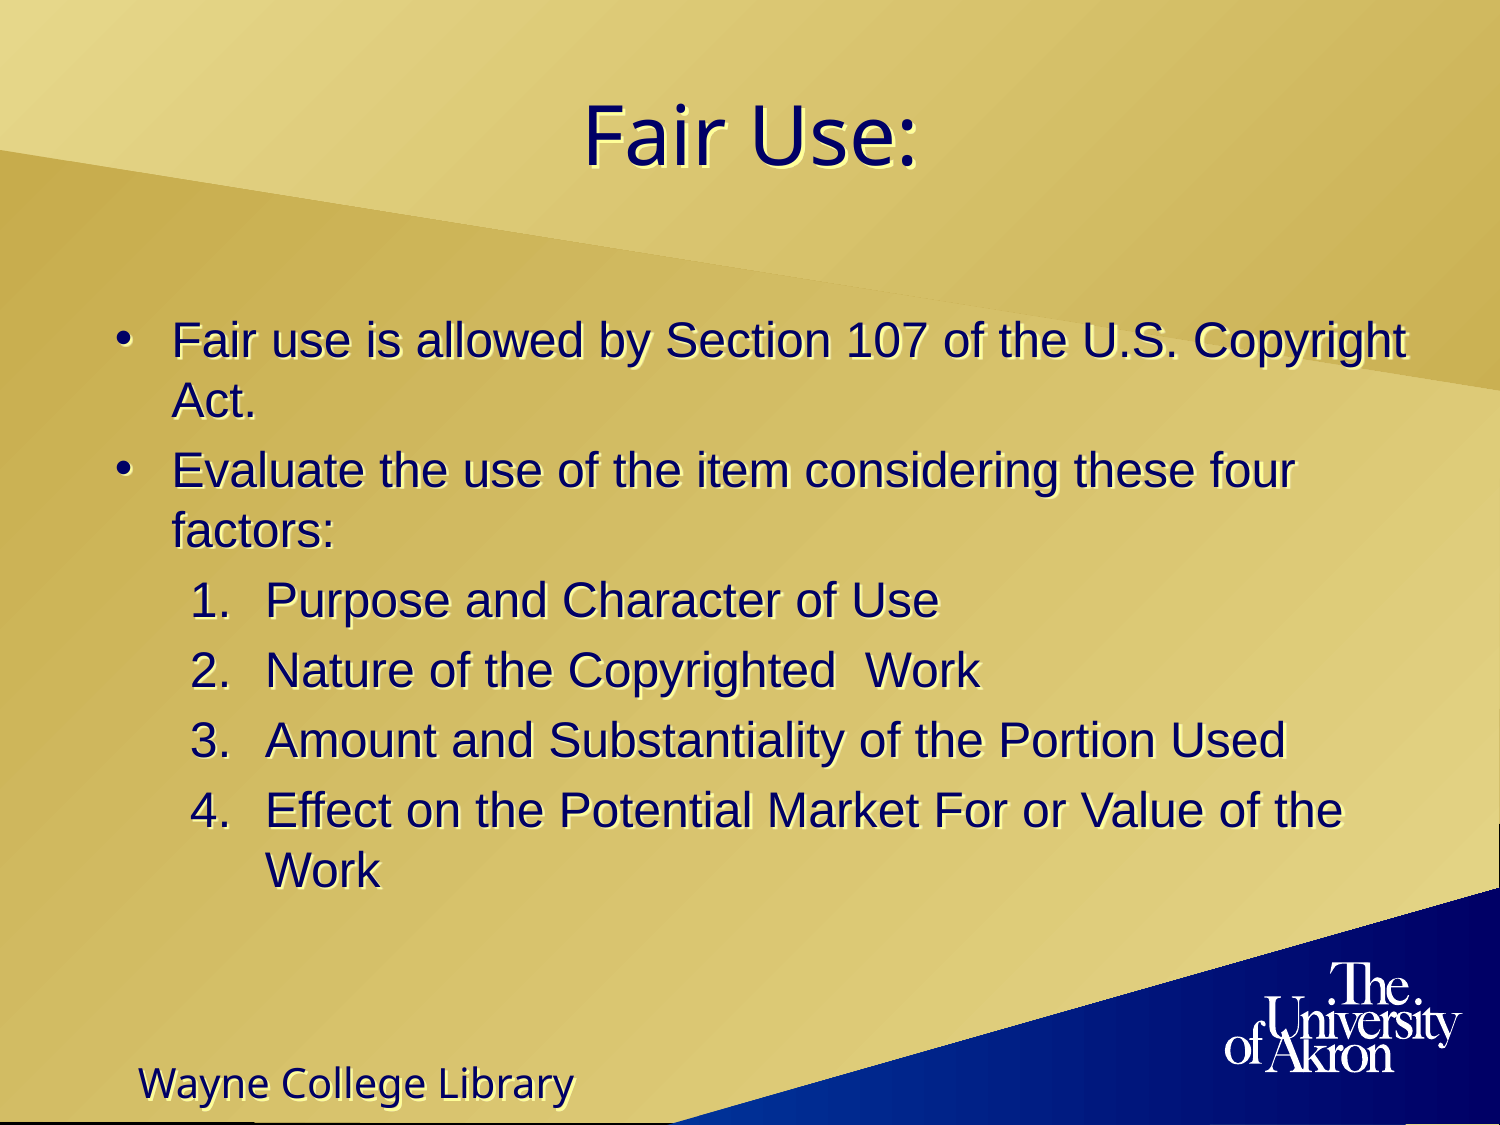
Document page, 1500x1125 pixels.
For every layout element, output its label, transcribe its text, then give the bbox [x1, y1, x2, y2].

title Fair Use: [0, 74, 1500, 213]
list Fair use is allowed by Section 107 of the U.S. Copyright Act. Evaluate the use of the item considering these four factors: Purpose and Character of Use Nature of the Copyrighted Work Amount and Substantiality of the Portion Used Effect on the Potential Market For or Value of the Work [99, 299, 1438, 913]
text_box Wayne College Library [0, 1049, 713, 1125]
